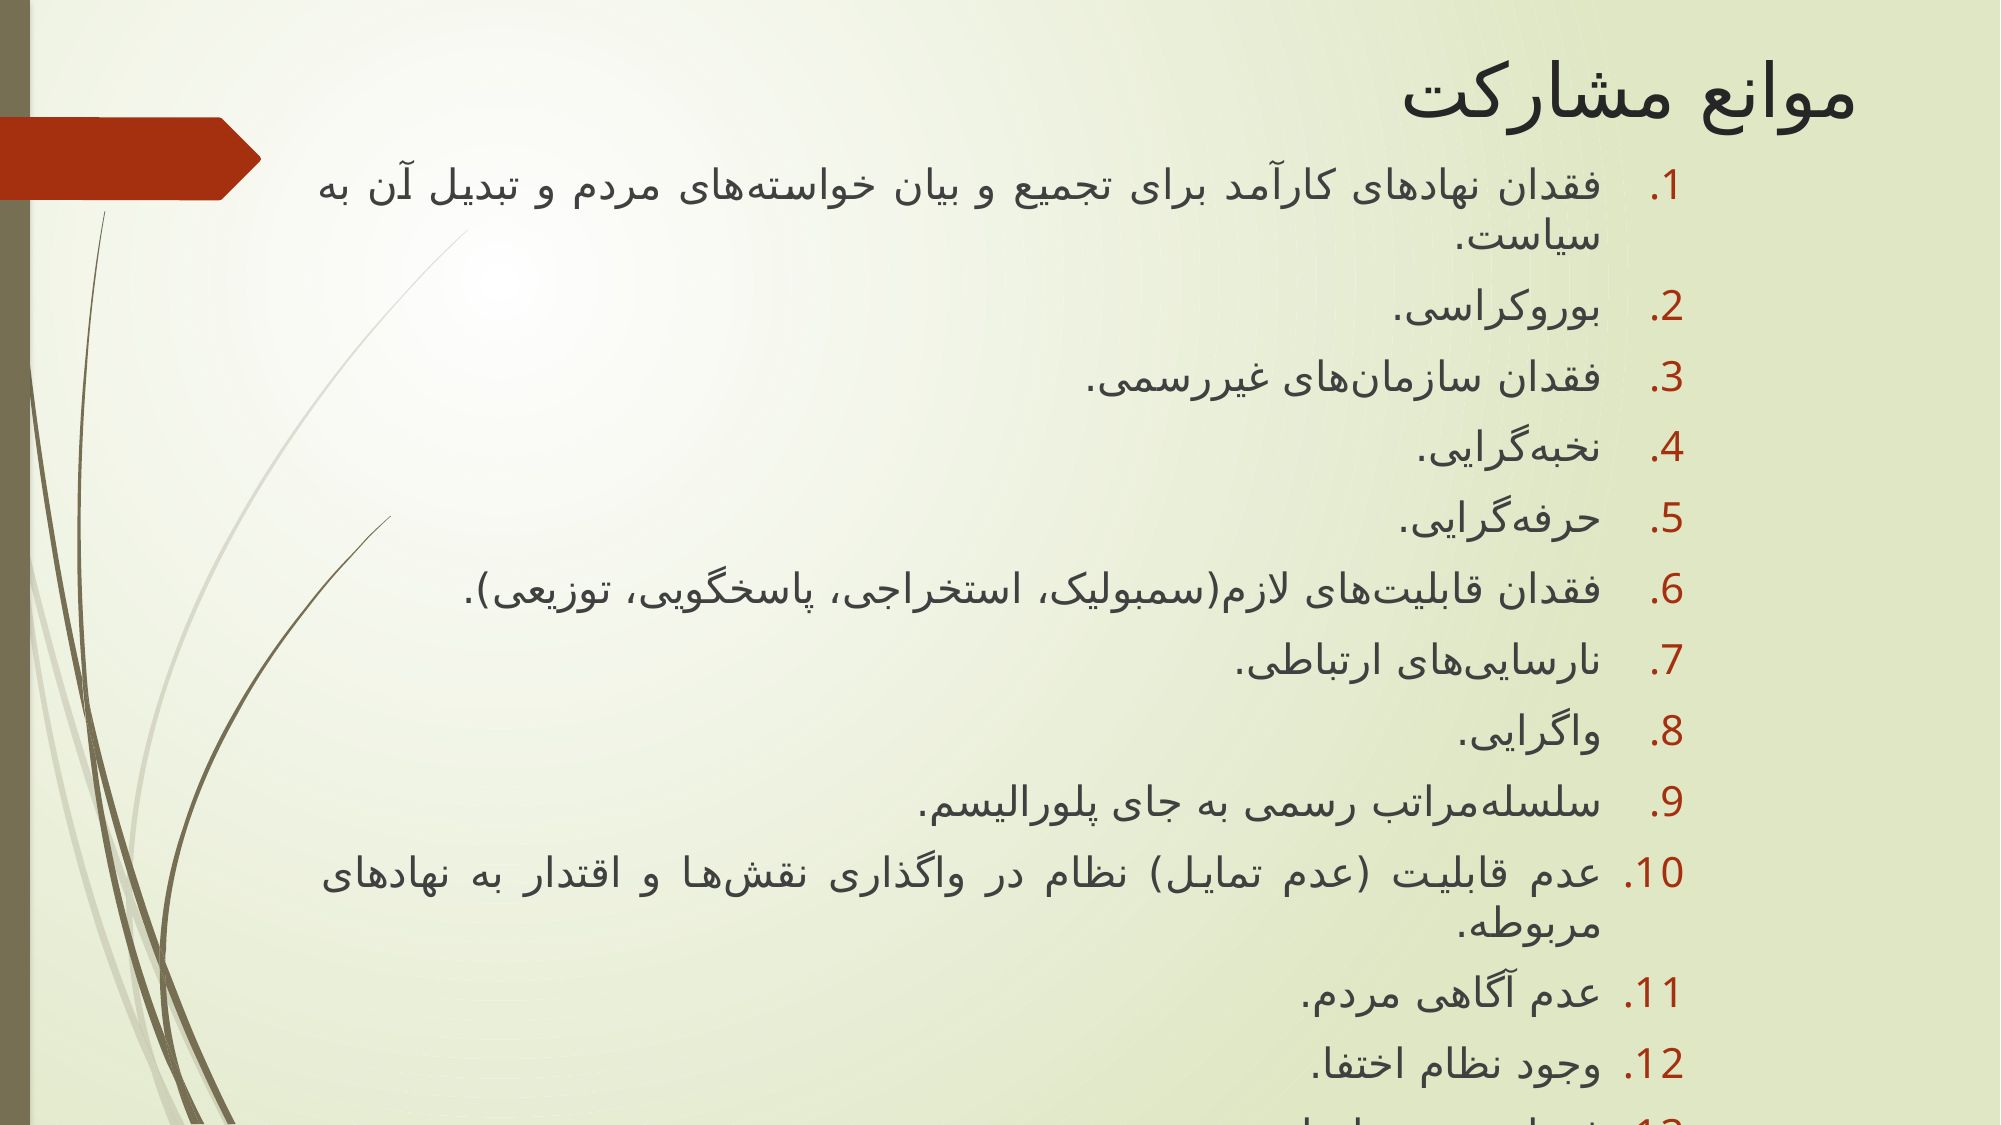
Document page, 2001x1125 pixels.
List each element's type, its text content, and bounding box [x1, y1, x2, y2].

title موانع مشارکت [525, 35, 1875, 265]
list فقدان نهادهای کارآمد برای تجمیع و بیان خواسته‌های مردم و تبدیل آن به سیاست. بوروکراسی. فقدان سازمان‌های غیررسمی. نخبه‌گرایی. حرفه‌گرایی. فقدان قابلیت‌های لازم(سمبولیک، استخراجی، پاسخگویی، توزیعی). نارسایی‌های ارتباطی. واگرایی. سلسله‌مراتب رسمی به جای پلورالیسم. عدم قابلیت (عدم تمایل) نظام در واگذاری نقش‌ها و اقتدار به نهادهای مربوطه. عدم آگاهی مردم. وجود نظام اختفا. فقدان تنوع ساختاری. عدم برخورداری نهادها از استقلال لازم.(پاپلی ورجبی، 1384، 339) [300, 149, 1713, 1125]
